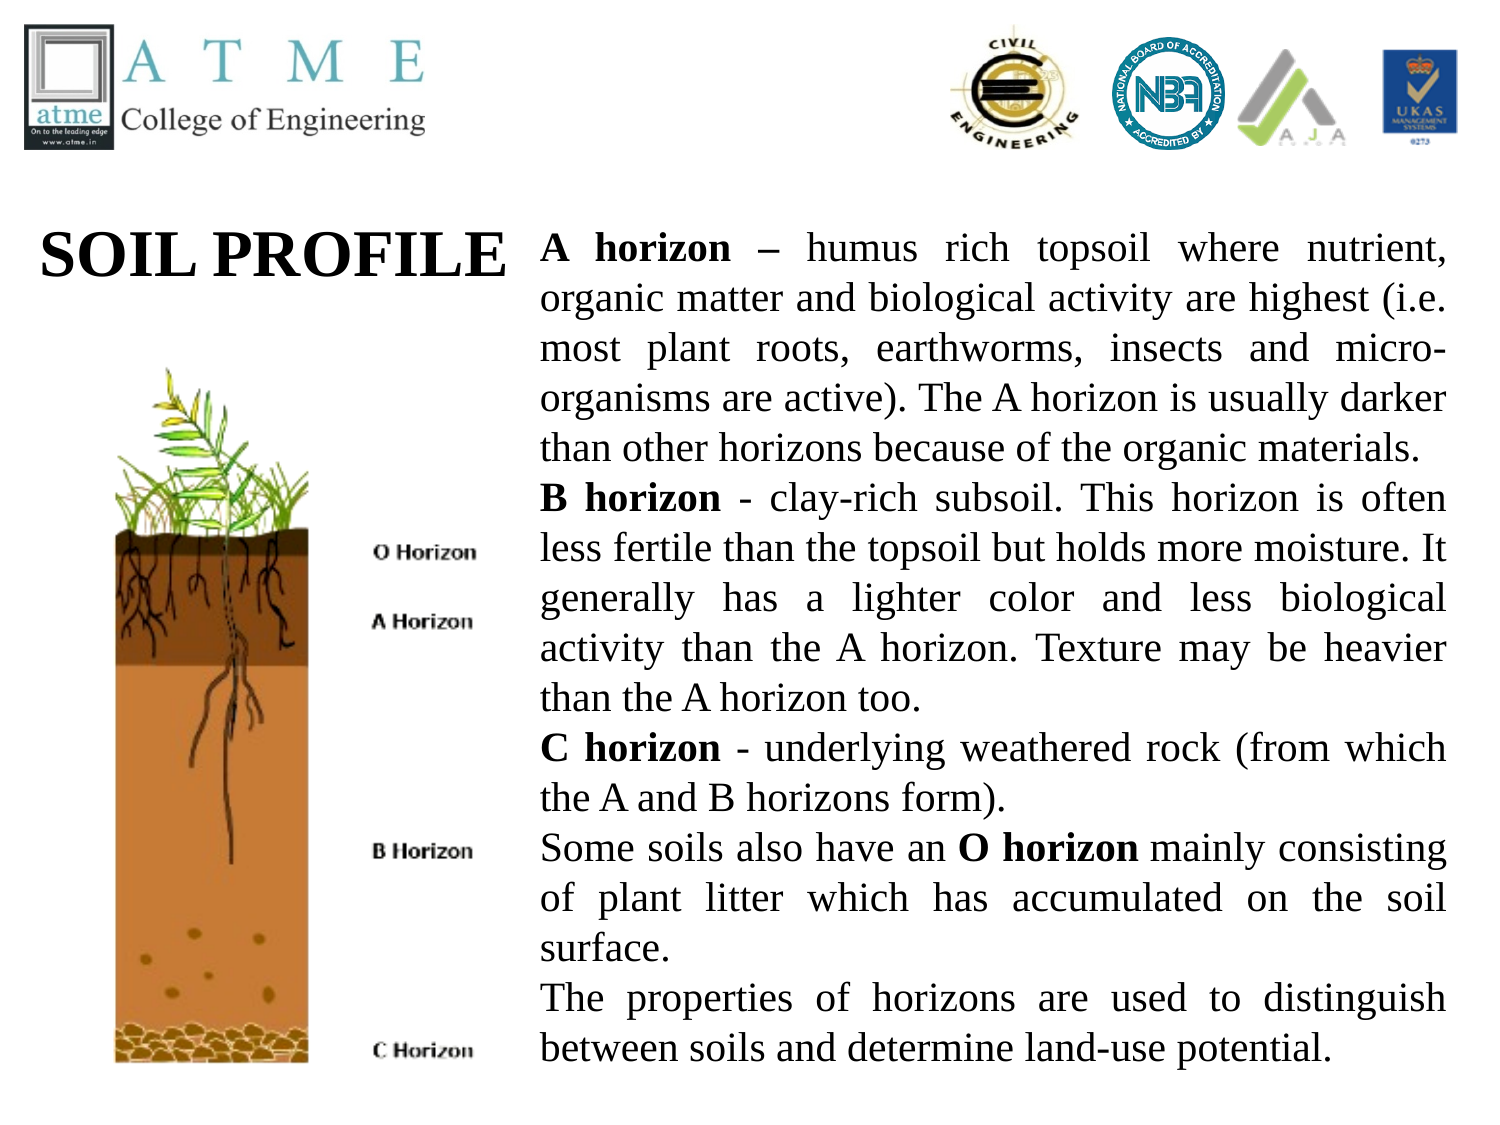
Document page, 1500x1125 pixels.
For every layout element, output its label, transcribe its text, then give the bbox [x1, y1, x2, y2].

picture [1184, 109, 1225, 150]
text_box A horizon – humus rich topsoil where nutrient, organic matter and biological activity are highest (i.e. most plant roots, earthworms, insects and micro-organisms are active). The A horizon is usually darker than other horizons because of the organic materials. B horizon - clay-rich subsoil. This horizon is often less fertile than the topsoil but holds more moisture. It generally has a lighter color and less biological activity than the A horizon. Texture may be heavier than the A horizon too. C horizon - underlying weathered rock (from which the A and B horizons form). Some soils also have an O horizon mainly consisting of plant litter which has accumulated on the soil surface. The properties of horizons are used to distinguish between soils and determine land-use potential. [525, 212, 1463, 1078]
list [37, 362, 513, 1096]
picture [1209, 103, 1218, 120]
picture [24, 24, 425, 150]
picture [1179, 37, 1225, 79]
picture [950, 24, 1080, 150]
picture [1112, 37, 1213, 150]
title SOIL PROFILE [24, 174, 525, 325]
picture [1237, 49, 1458, 146]
